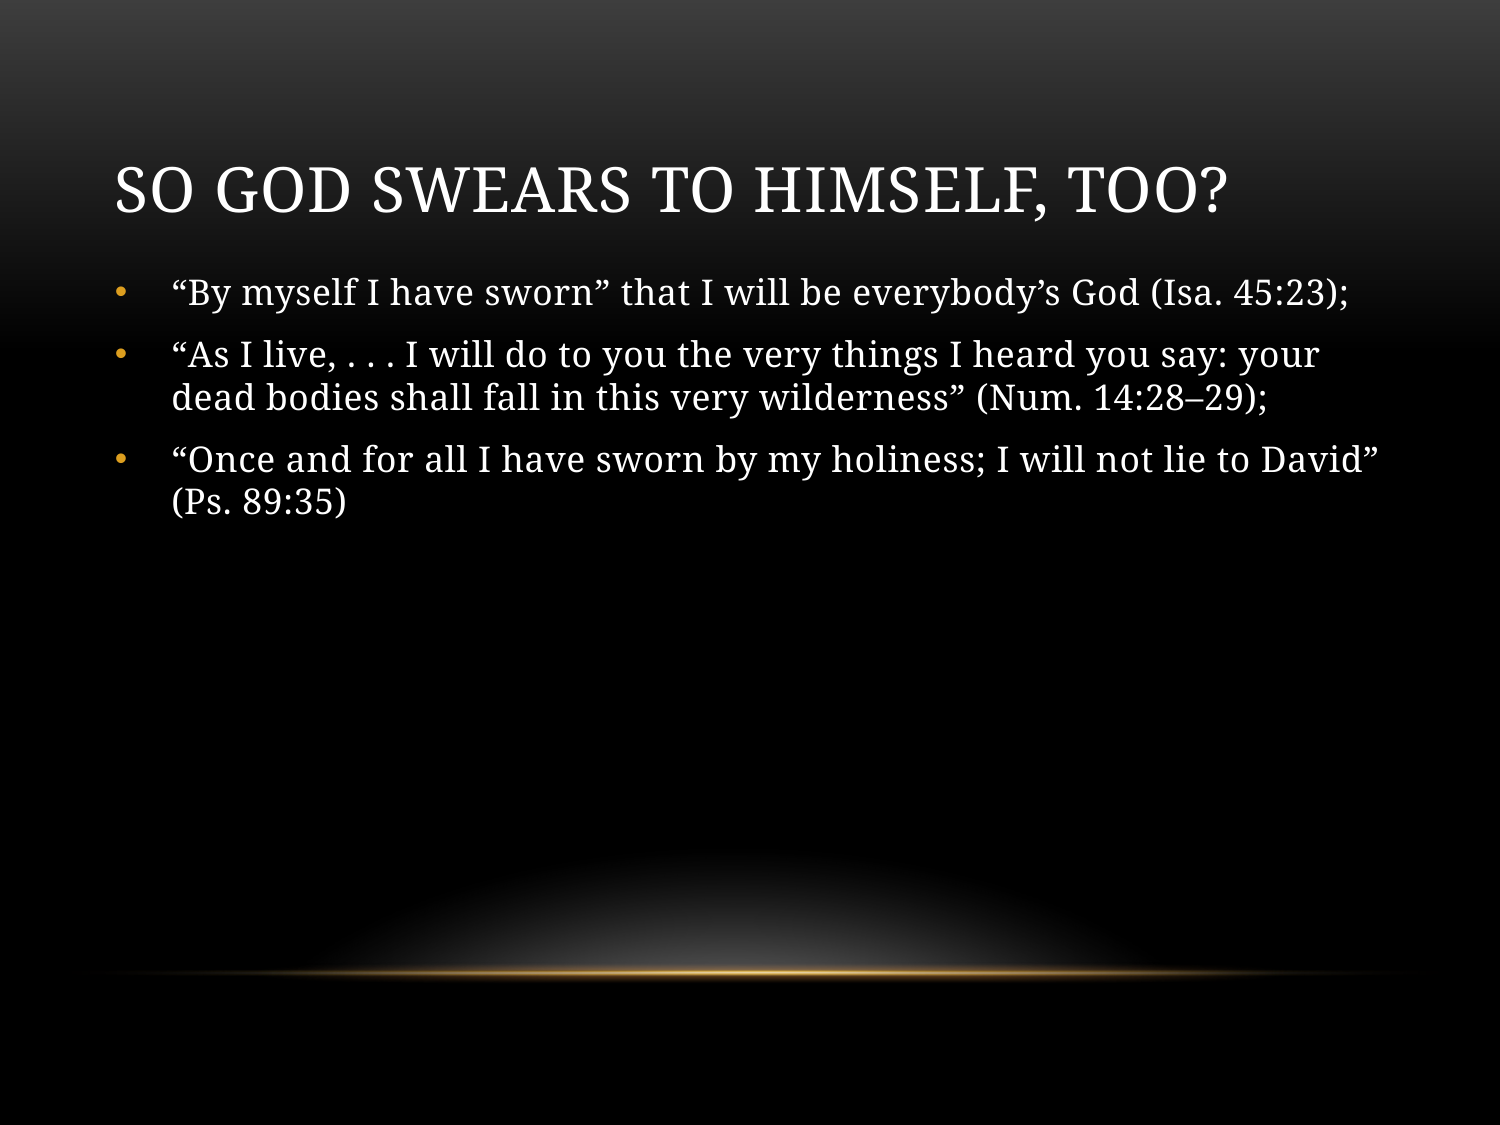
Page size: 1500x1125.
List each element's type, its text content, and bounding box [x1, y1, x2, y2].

picture [0, 0, 1500, 1125]
title So god swears to himself, too? [99, 45, 1400, 233]
list “By myself I have sworn” that I will be everybody’s God (Isa. 45:23); “As I live, . . . I will do to you the very things I heard you say: your dead bodies shall fall in this very wilderness” (Num. 14:28–29); “Once and for all I have sworn by my holiness; I will not lie to David” (Ps. 89:35) [99, 262, 1400, 938]
